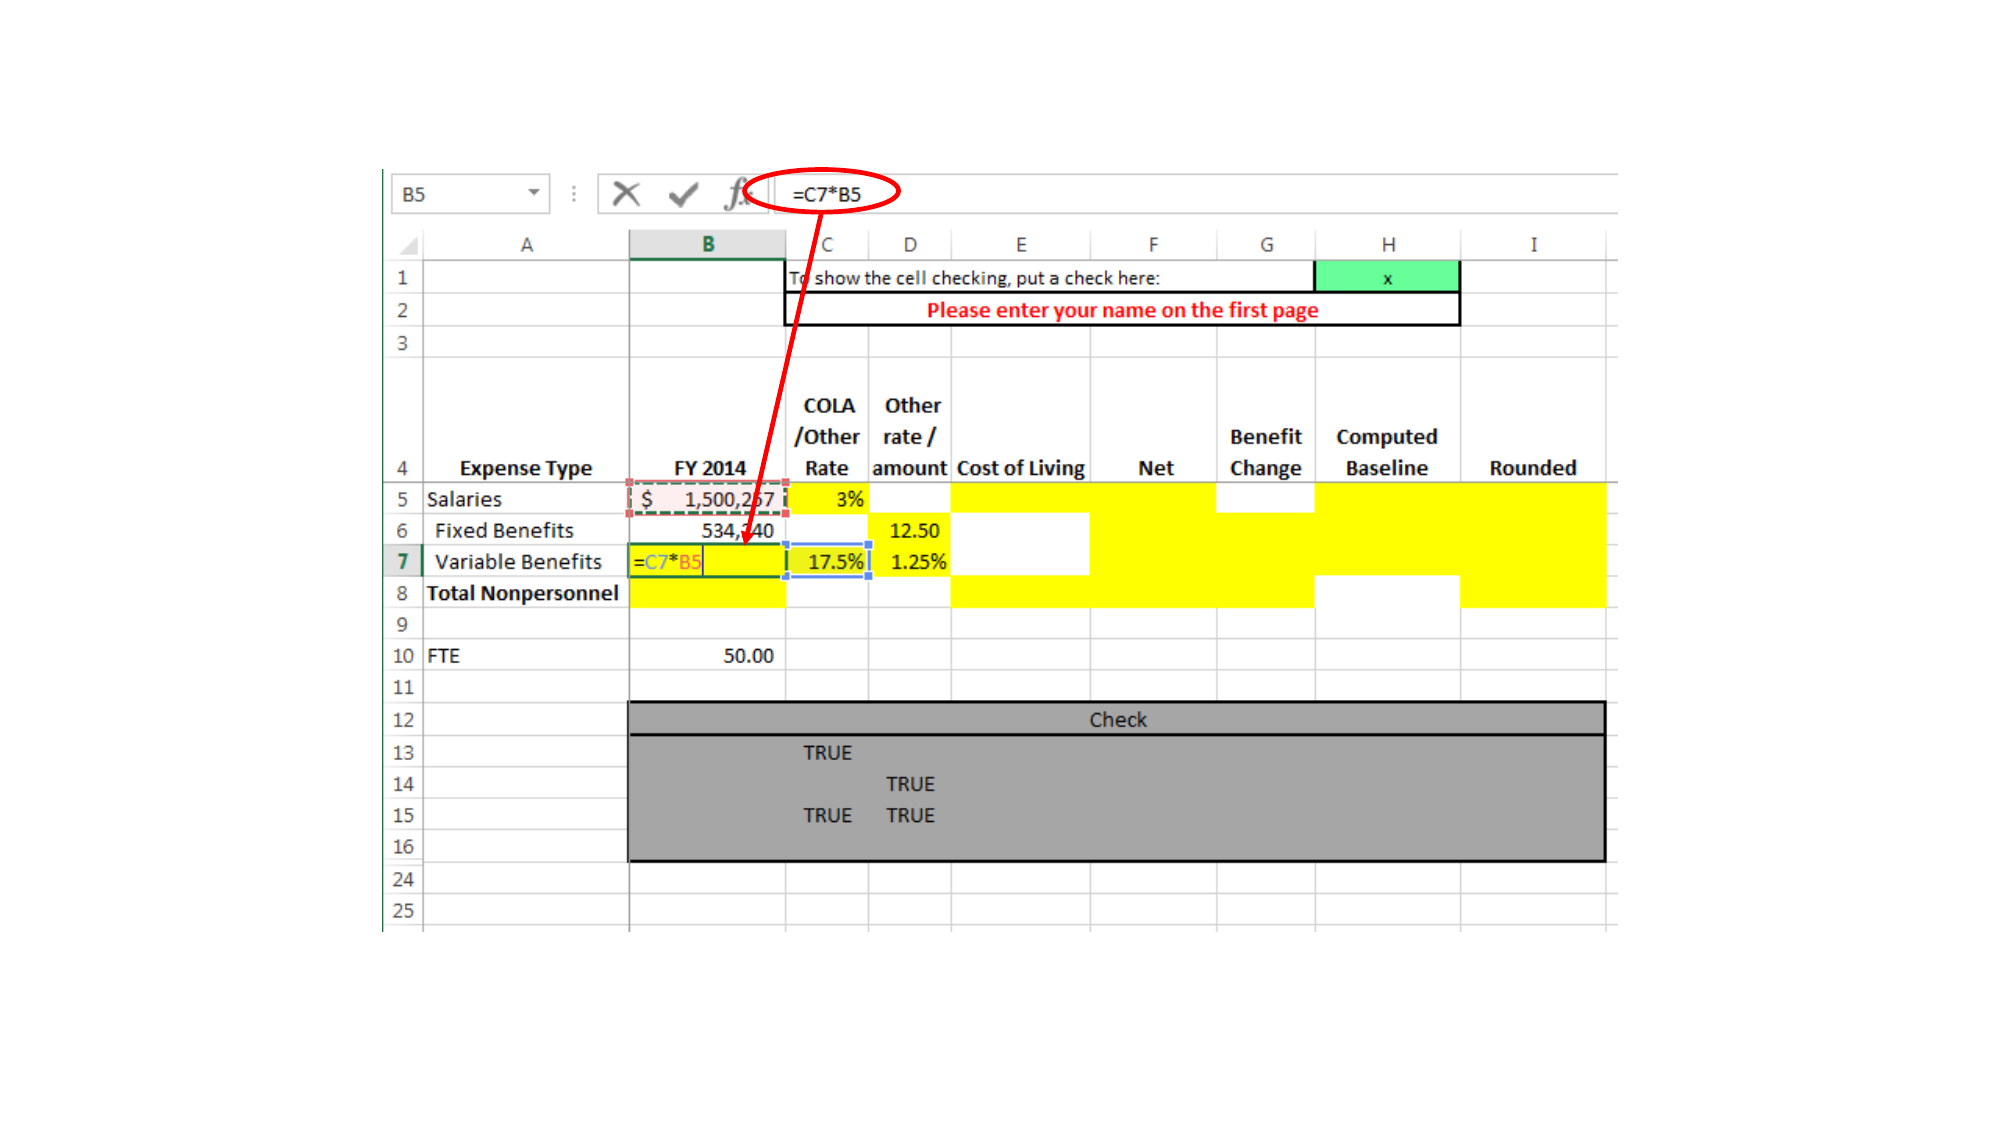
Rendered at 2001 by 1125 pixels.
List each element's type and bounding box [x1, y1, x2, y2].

list [381, 169, 1618, 932]
text_box [744, 212, 822, 546]
